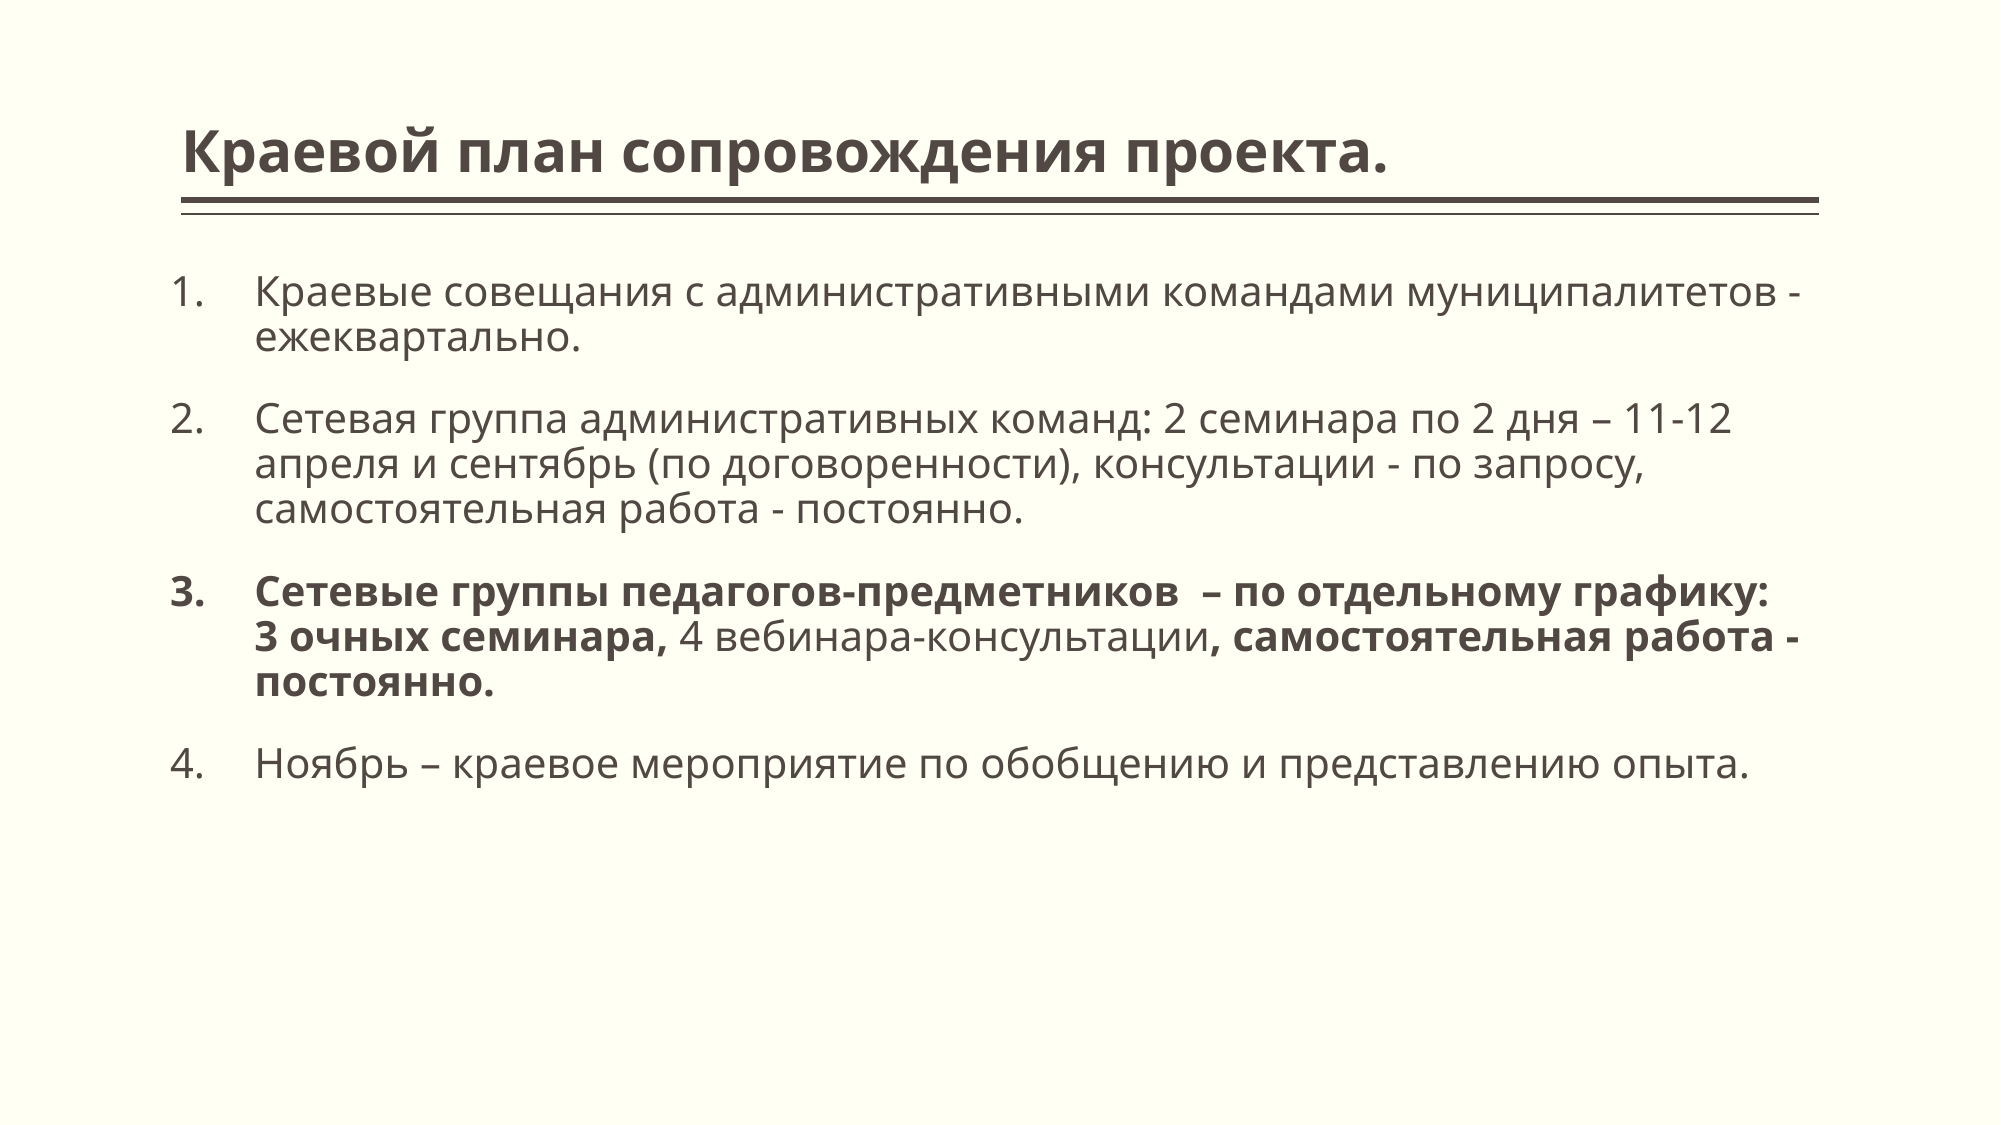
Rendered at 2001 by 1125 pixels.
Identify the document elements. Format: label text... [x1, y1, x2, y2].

title Краевой план сопровождения проекта. [181, 12, 1819, 193]
list Краевые совещания с административными командами муниципалитетов - ежеквартально. Сетевая группа административных команд: 2 семинара по 2 дня – 11-12 апреля и сентябрь (по договоренности), консультации - по запросу, самостоятельная работа - постоянно. Сетевые группы педагогов-предметников – по отдельному графику: 3 очных семинара, 4 вебинара-консультации, самостоятельная работа - постоянно. Ноябрь – краевое мероприятие по обобщению и представлению опыта. [169, 262, 1819, 1050]
